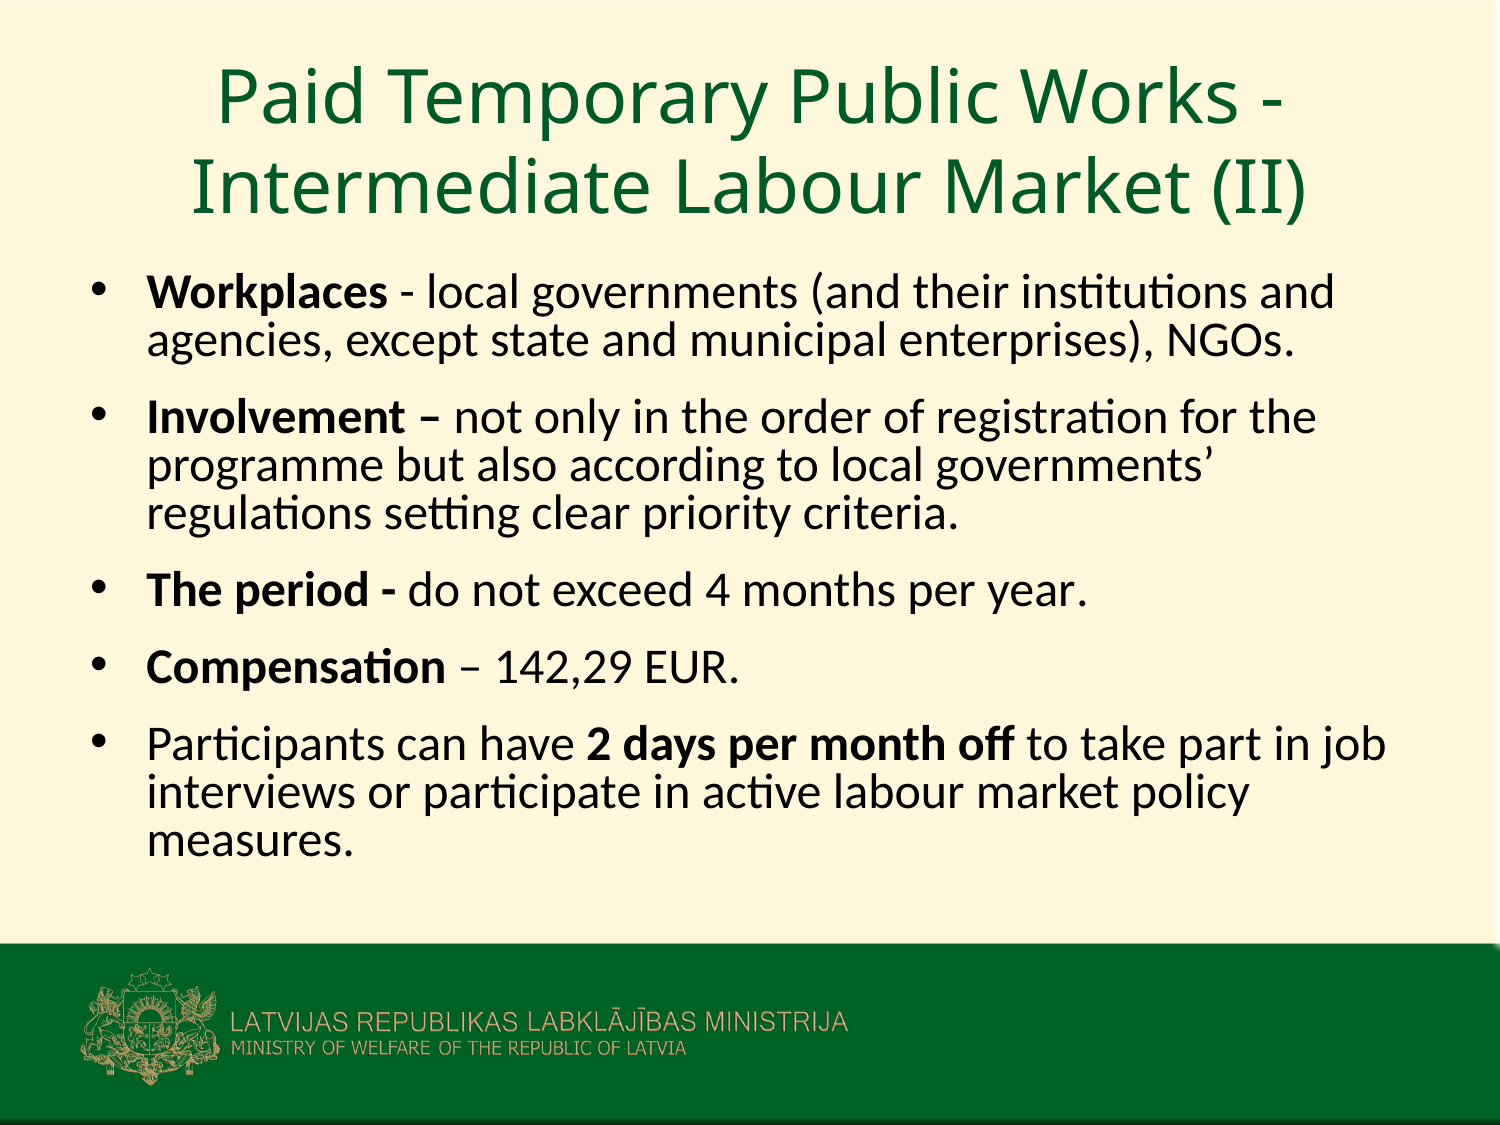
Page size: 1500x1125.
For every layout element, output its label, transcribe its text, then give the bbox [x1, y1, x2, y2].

picture [0, 0, 1500, 1125]
title Paid Temporary Public Works -Intermediate Labour Market (II) [74, 44, 1426, 233]
list Workplaces - local governments (and their institutions and agencies, except state and municipal enterprises), NGOs. Involvement – not only in the order of registration for the programme but also according to local governments’ regulations setting clear priority criteria. The period - do not exceed 4 months per year. Compensation – 142,29 EUR. Participants can have 2 days per month off to take part in job interviews or participate in active labour market policy measures. [74, 262, 1426, 1006]
